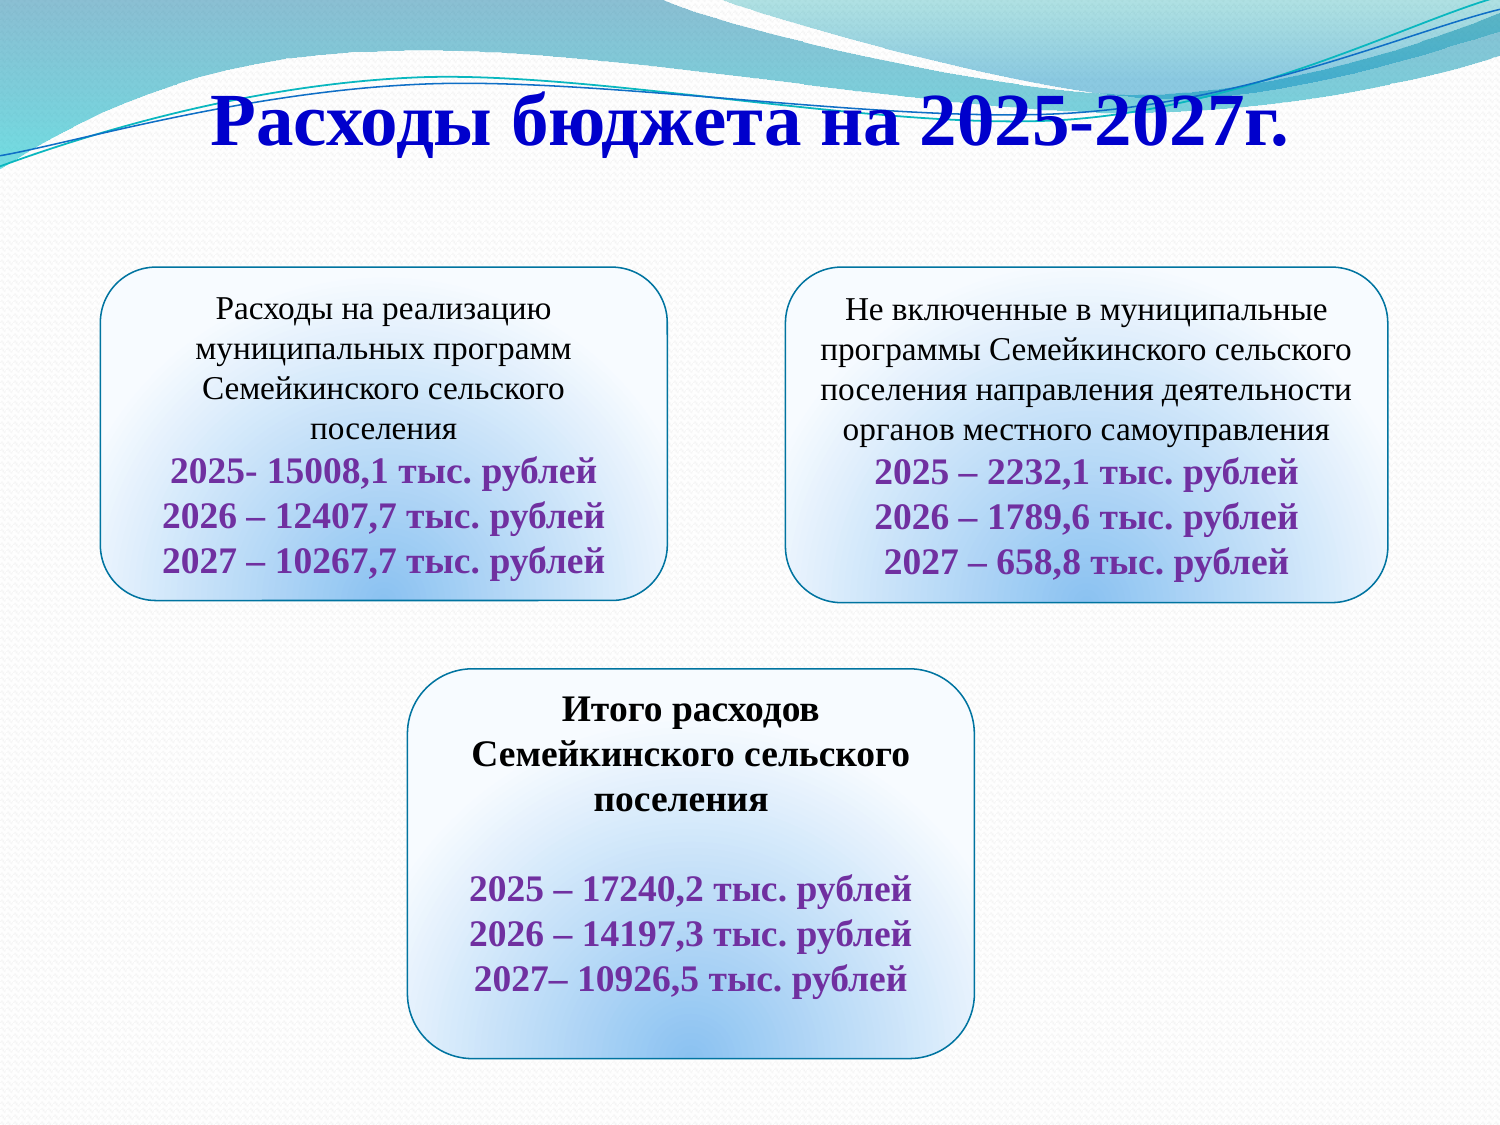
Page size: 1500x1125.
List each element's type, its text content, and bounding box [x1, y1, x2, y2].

text_box Итого расходов Семейкинского сельского поселения 2025 – 17240,2 тыс. рублей 2026 – 14197,3 тыс. рублей 2027– 10926,5 тыс. рублей [406, 668, 976, 1060]
title Расходы бюджета на 2025-2027г. [75, 43, 1425, 161]
text_box Не включенные в муниципальные программы Семейкинского сельского поселения направления деятельности органов местного самоуправления 2025 – 2232,1 тыс. рублей 2026 – 1789,6 тыс. рублей 2027 – 658,8 тыс. рублей [784, 266, 1389, 604]
text_box Расходы на реализацию муниципальных программ Семейкинского сельского поселения 2025- 15008,1 тыс. рублей 2026 – 12407,7 тыс. рублей 2027 – 10267,7 тыс. рублей [99, 266, 669, 602]
